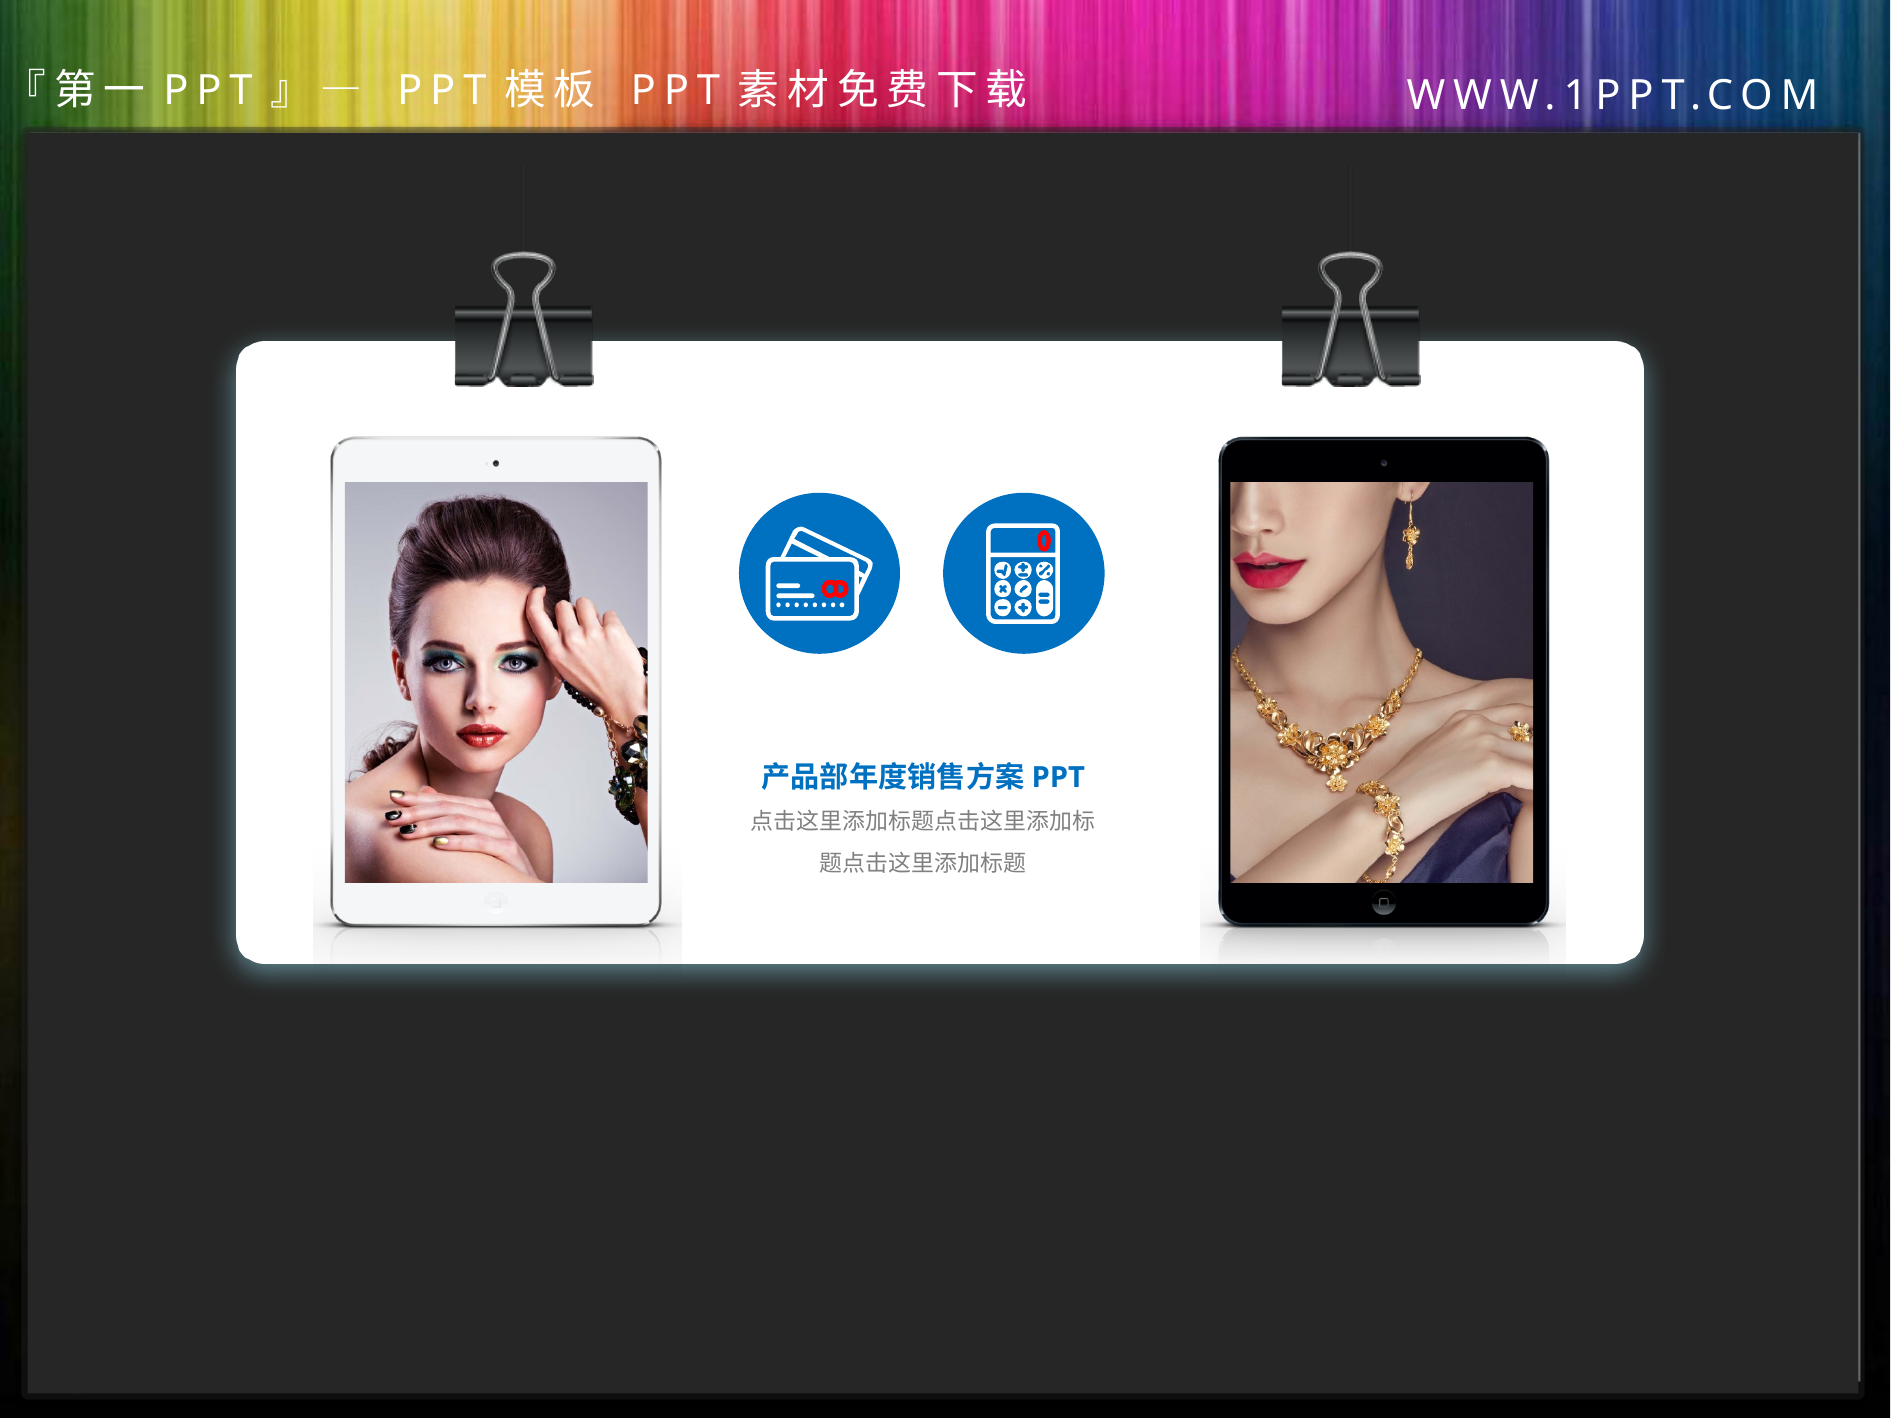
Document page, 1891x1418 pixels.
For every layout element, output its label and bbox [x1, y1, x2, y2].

text_box [765, 525, 873, 621]
text_box [985, 523, 1061, 625]
picture [0, 0, 1891, 1418]
text_box [1199, 419, 1566, 978]
text_box [454, 165, 1422, 387]
text_box [312, 419, 682, 978]
